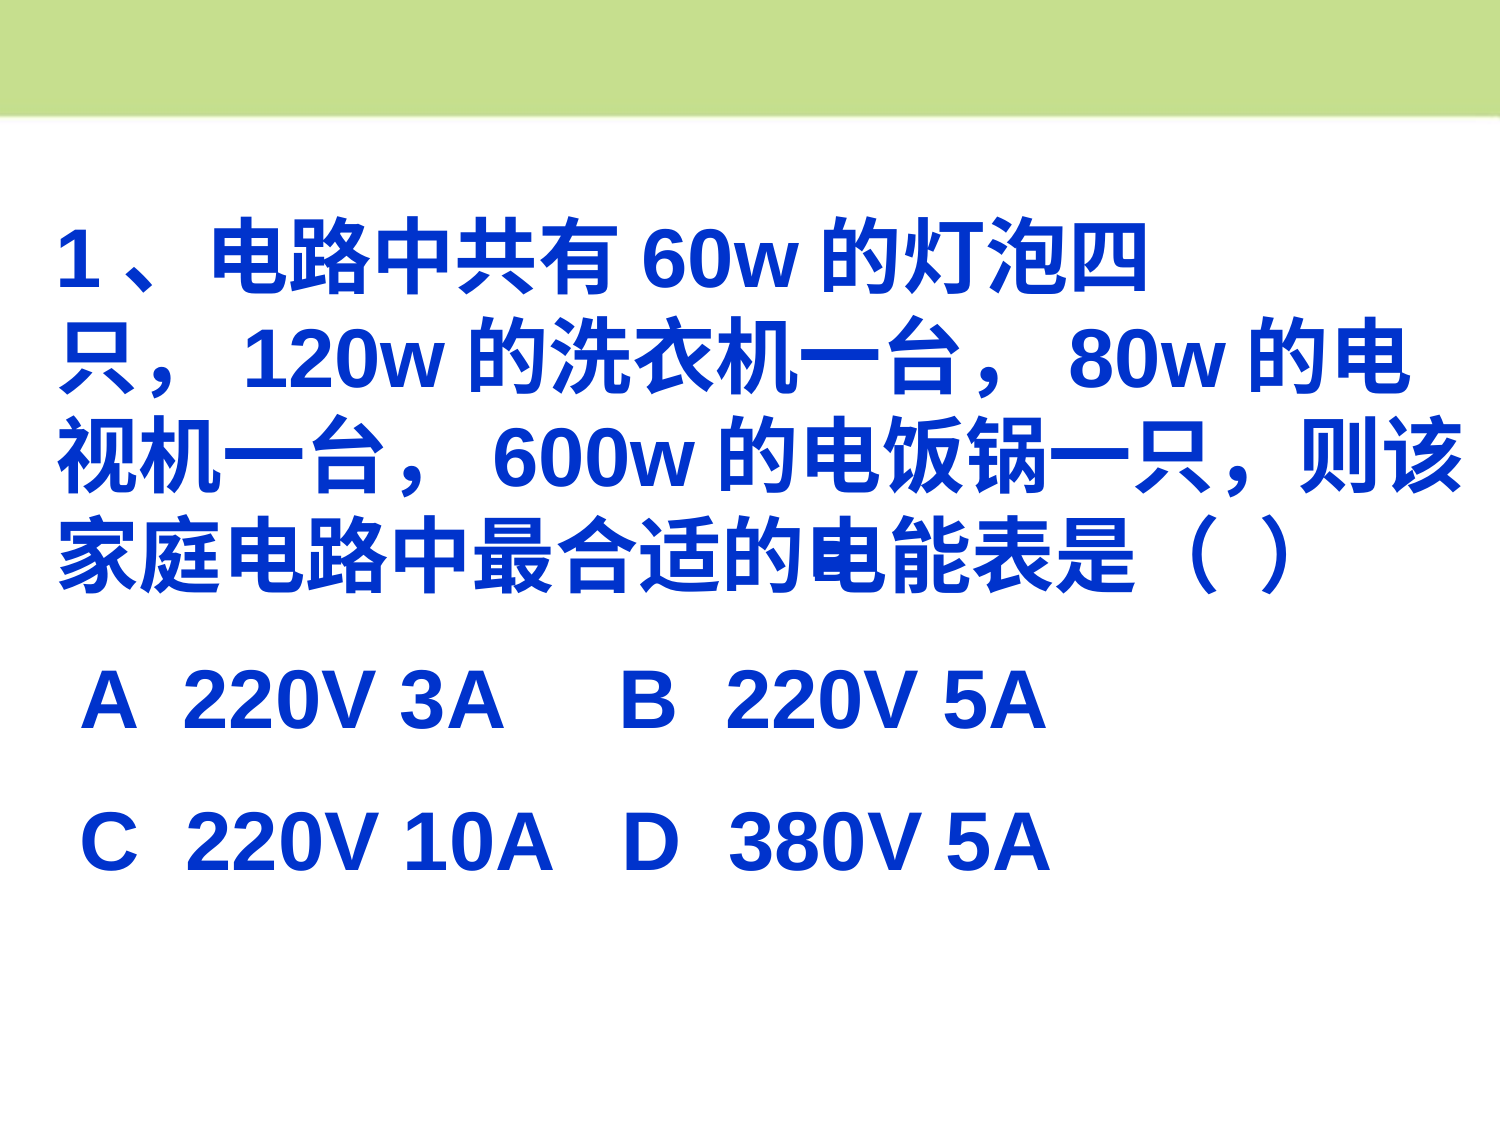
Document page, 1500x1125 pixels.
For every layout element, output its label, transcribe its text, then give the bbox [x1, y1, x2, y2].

text_box 1、电路中共有60w的灯泡四只，120w的洗衣机一台，80w的电视机一台，600w的电饭锅一只，则该家庭电路中最合适的电能表是（ ） A 220V 3A B 220V 5A C 220V 10A D 380V 5A [41, 196, 1500, 895]
picture [0, 0, 1500, 1125]
text_box B [797, 515, 867, 601]
